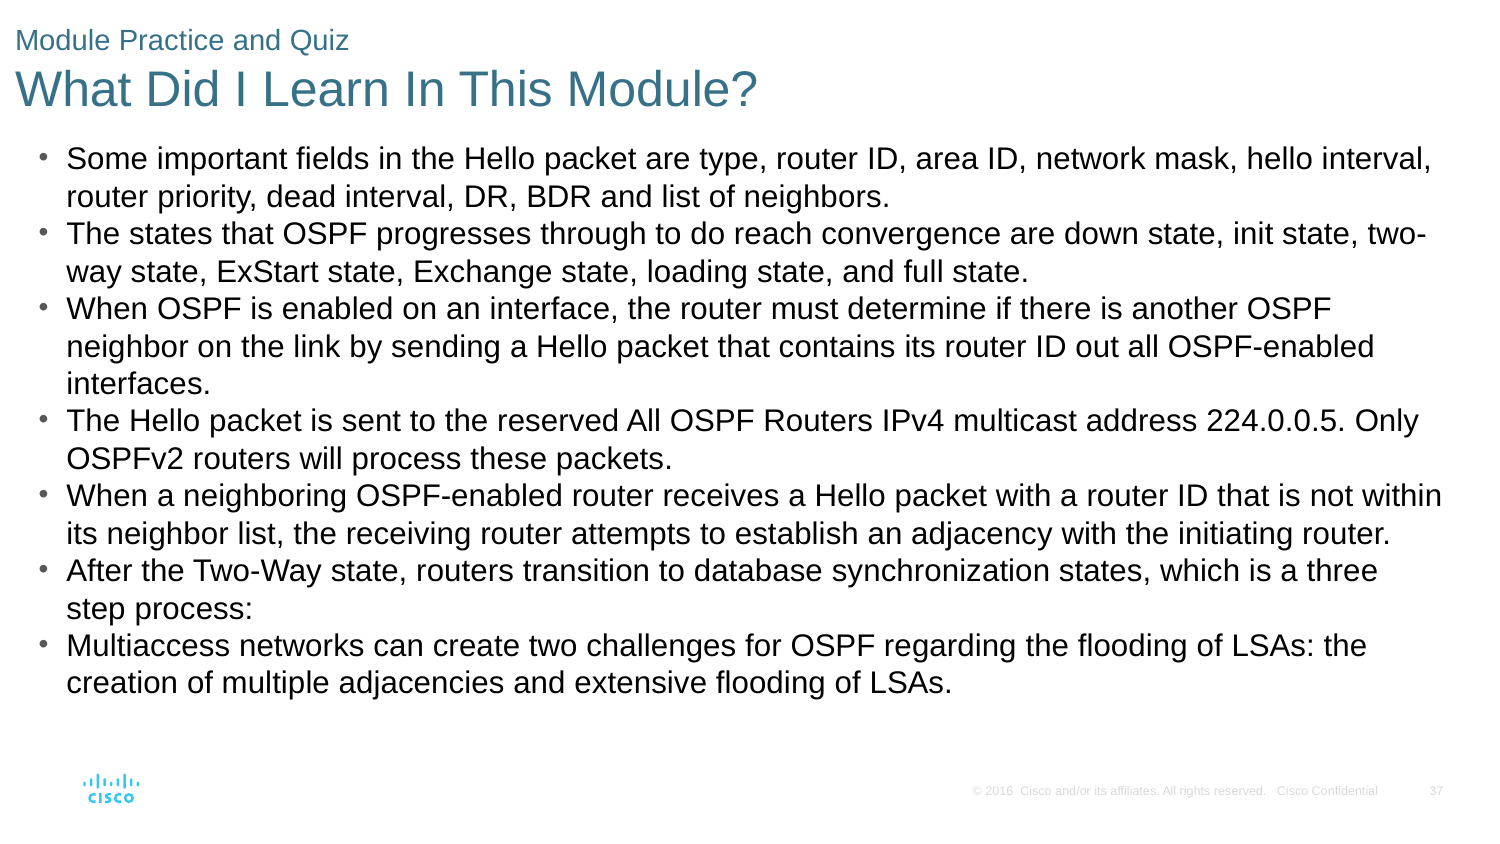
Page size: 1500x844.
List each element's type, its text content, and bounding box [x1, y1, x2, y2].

title Module Practice and Quiz What Did I Learn In This Module? [0, 6, 1500, 131]
list Some important fields in the Hello packet are type, router ID, area ID, network mask, hello interval, router priority, dead interval, DR, BDR and list of neighbors. The states that OSPF progresses through to do reach convergence are down state, init state, two-way state, ExStart state, Exchange state, loading state, and full state. When OSPF is enabled on an interface, the router must determine if there is another OSPF neighbor on the link by sending a Hello packet that contains its router ID out all OSPF-enabled interfaces. The Hello packet is sent to the reserved All OSPF Routers IPv4 multicast address 224.0.0.5. Only OSPFv2 routers will process these packets. When a neighboring OSPF-enabled router receives a Hello packet with a router ID that is not within its neighbor list, the receiving router attempts to establish an adjacency with the initiating router. After the Two-Way state, routers transition to database synchronization states, which is a three step process: Multiaccess networks can create two challenges for OSPF regarding the flooding of LSAs: the creation of multiple adjacencies and extensive flooding of LSAs. [23, 131, 1476, 813]
